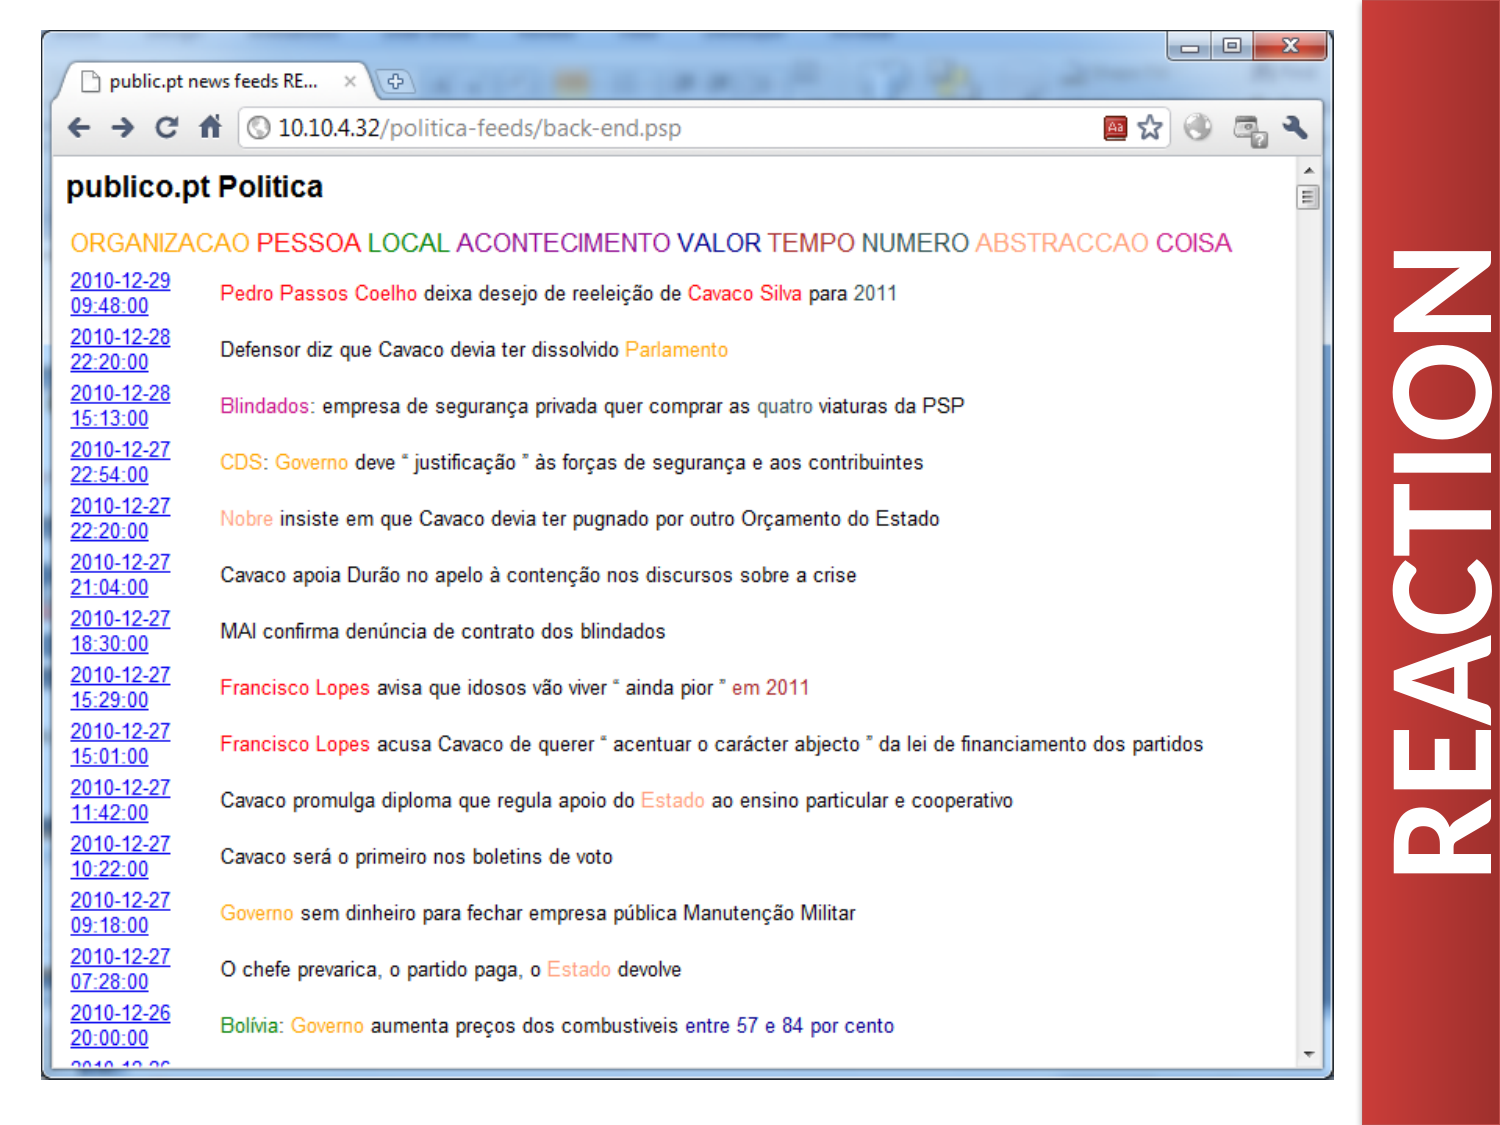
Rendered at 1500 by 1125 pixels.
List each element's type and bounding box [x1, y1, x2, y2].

picture [41, 30, 1334, 1080]
